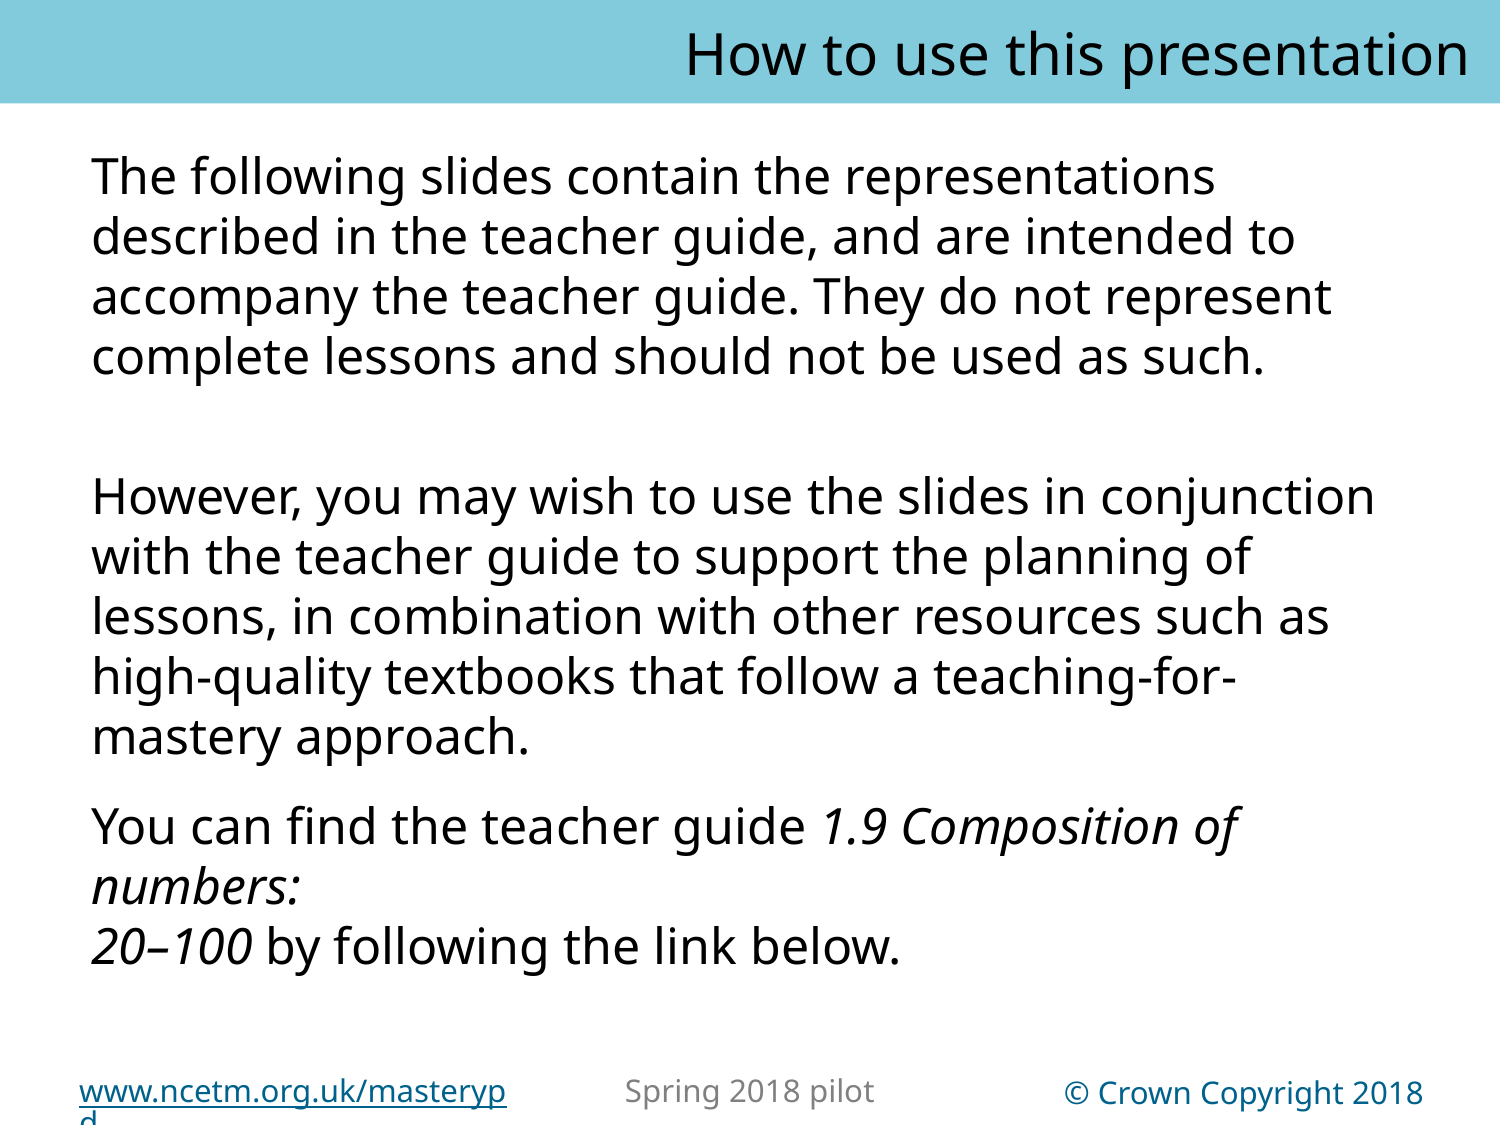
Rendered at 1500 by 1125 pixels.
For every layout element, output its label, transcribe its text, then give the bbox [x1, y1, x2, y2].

list You can find the teacher guide 1.9 Composition of numbers: 20–100 by following the link below. [76, 786, 1424, 972]
list How to use this presentation [0, 0, 1500, 104]
